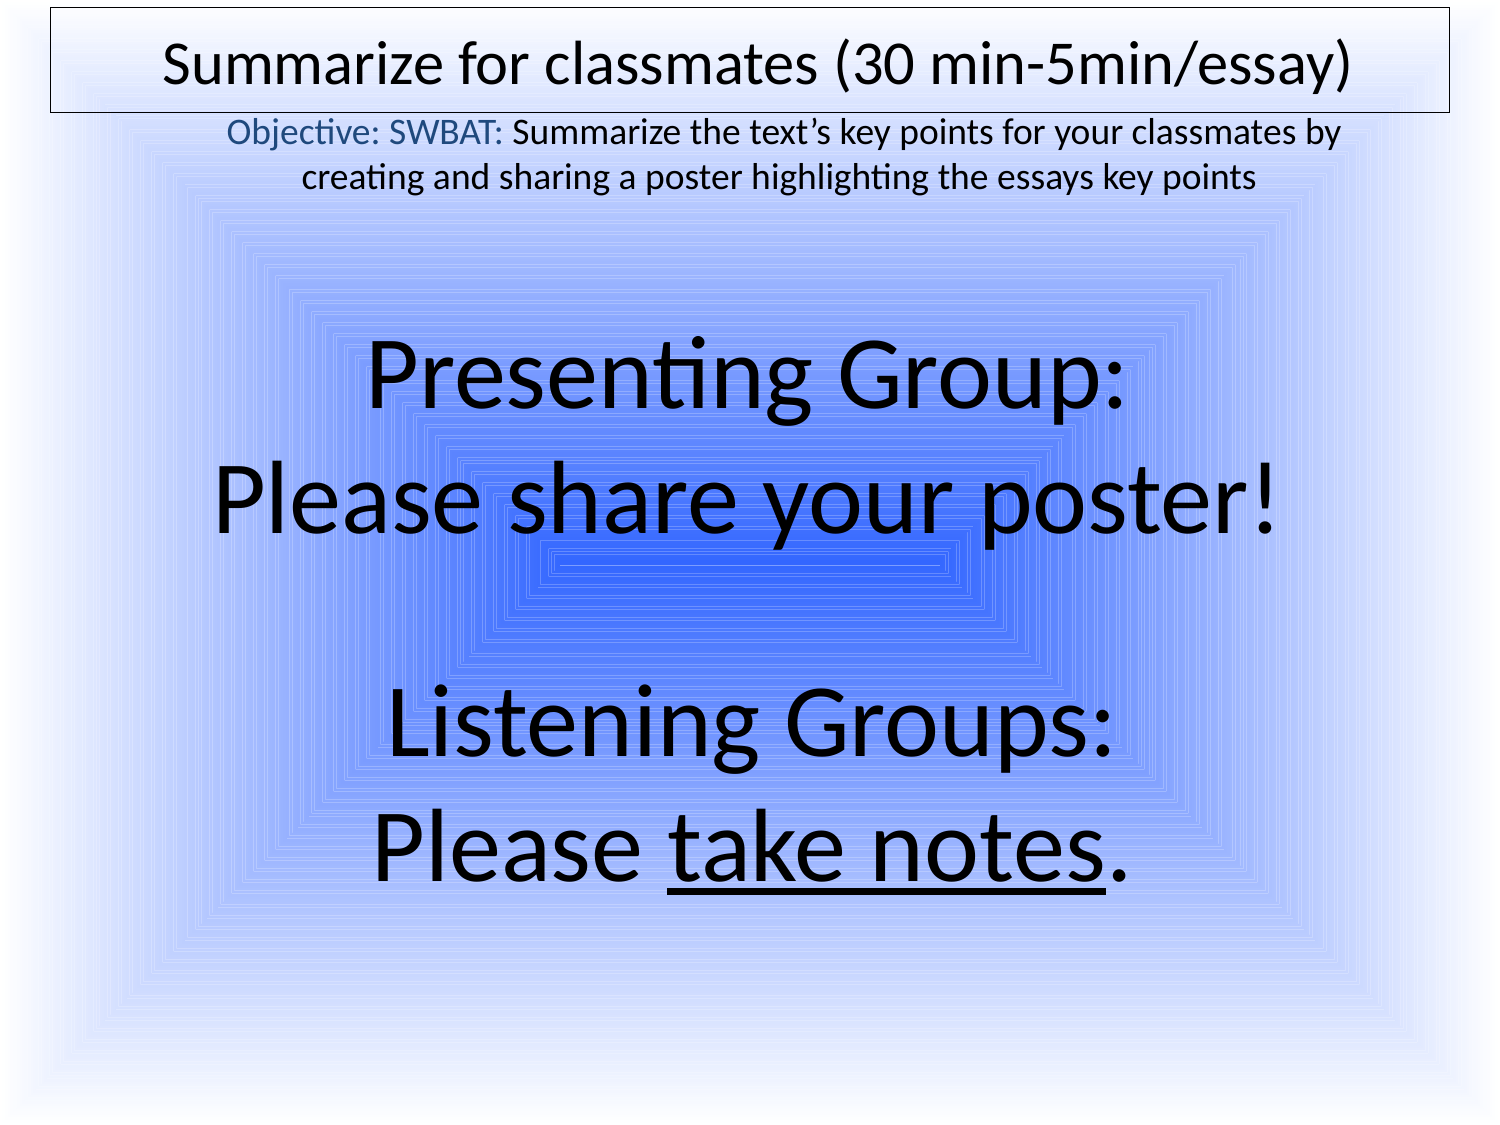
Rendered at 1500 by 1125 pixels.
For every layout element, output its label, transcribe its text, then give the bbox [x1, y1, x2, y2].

text_box Presenting Group: Please share your poster! [108, 296, 1388, 562]
text_box Objective: SWBAT: Summarize the text’s key points for your classmates by creating and sharing a poster highlighting the essays key points [108, 99, 1450, 295]
title Summarize for classmates (30 min-5min/essay) [50, 7, 1450, 113]
text_box Listening Groups: Please take notes. [112, 644, 1392, 910]
